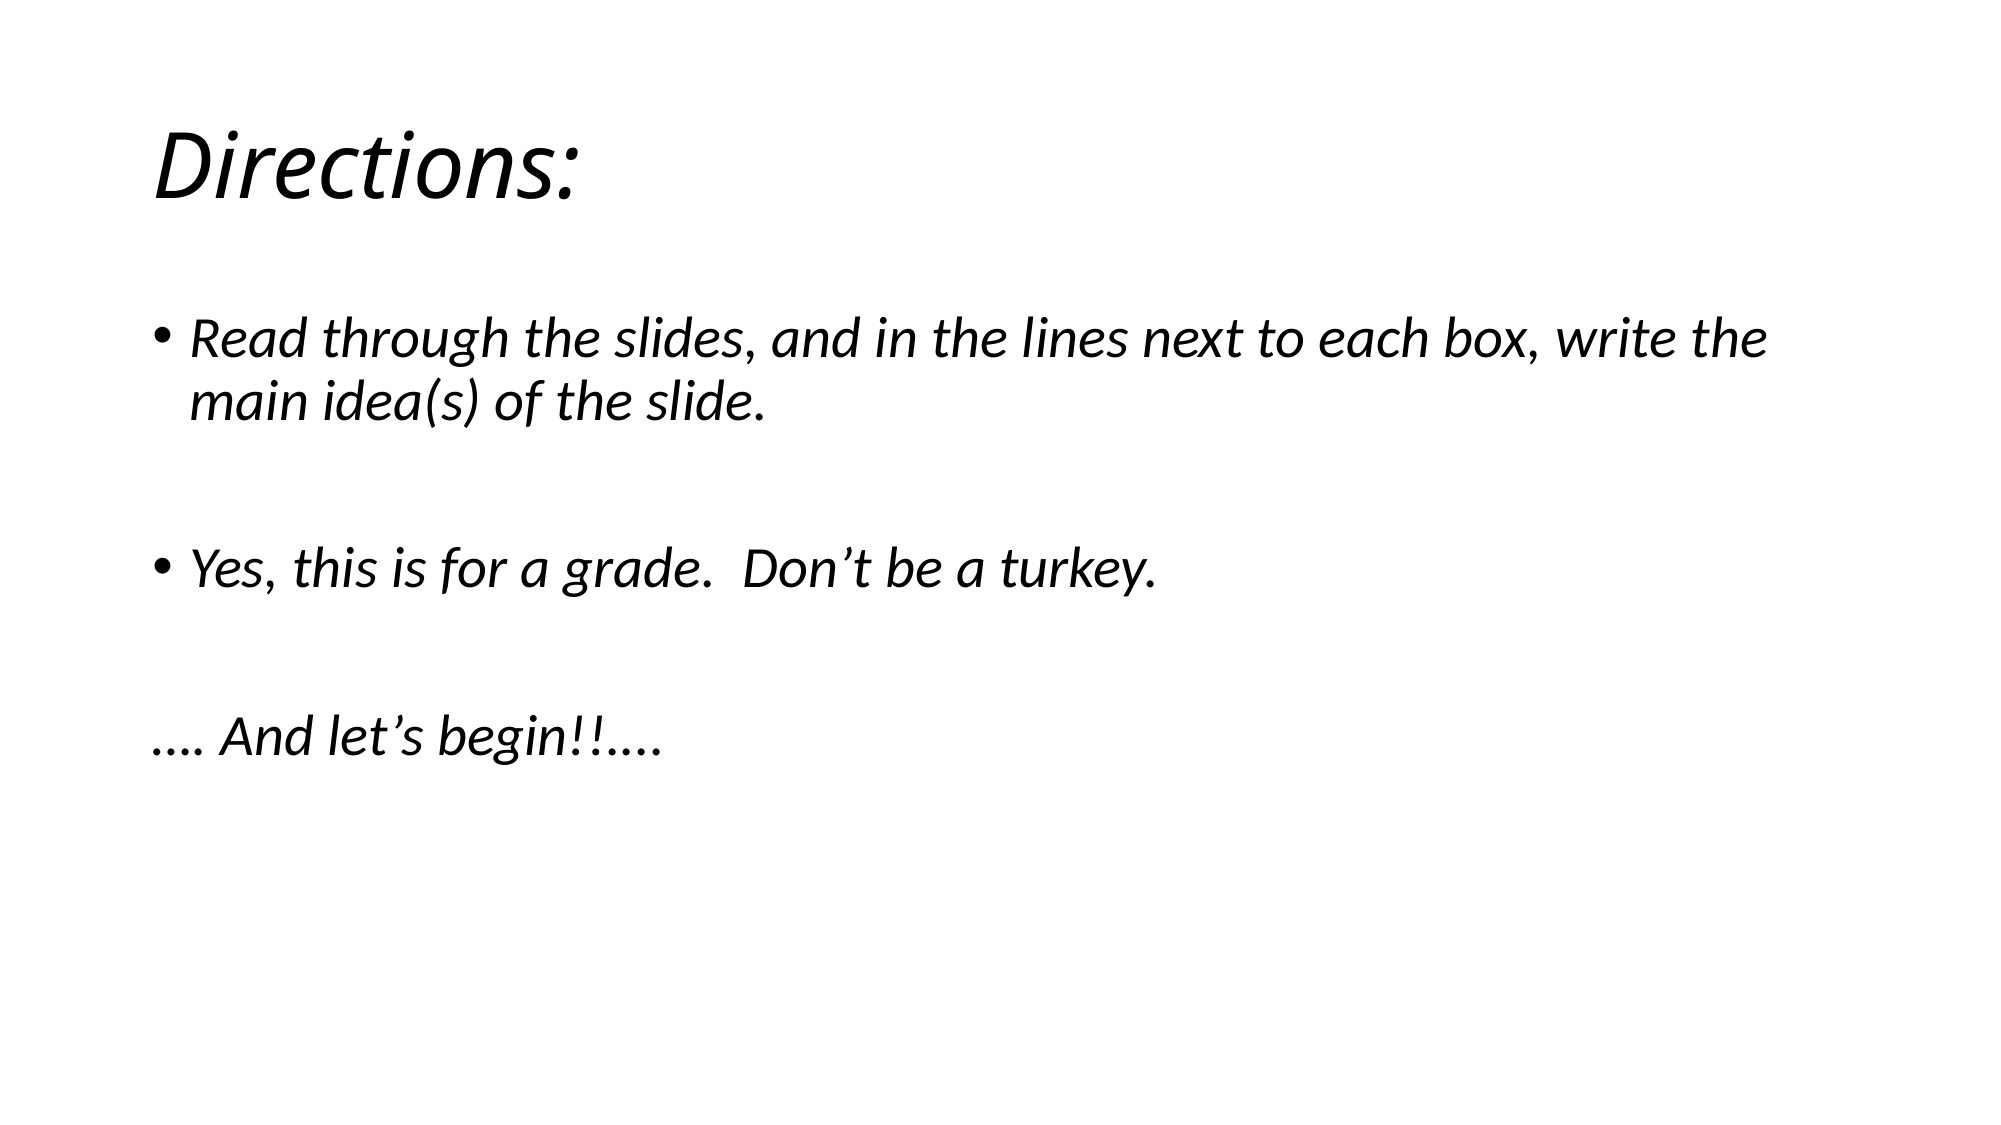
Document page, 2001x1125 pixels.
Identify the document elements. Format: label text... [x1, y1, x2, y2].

list Read through the slides, and in the lines next to each box, write the main idea(s) of the slide. Yes, this is for a grade. Don’t be a turkey. …. And let’s begin!!.... [137, 299, 1863, 1014]
title Directions: [137, 59, 1863, 278]
